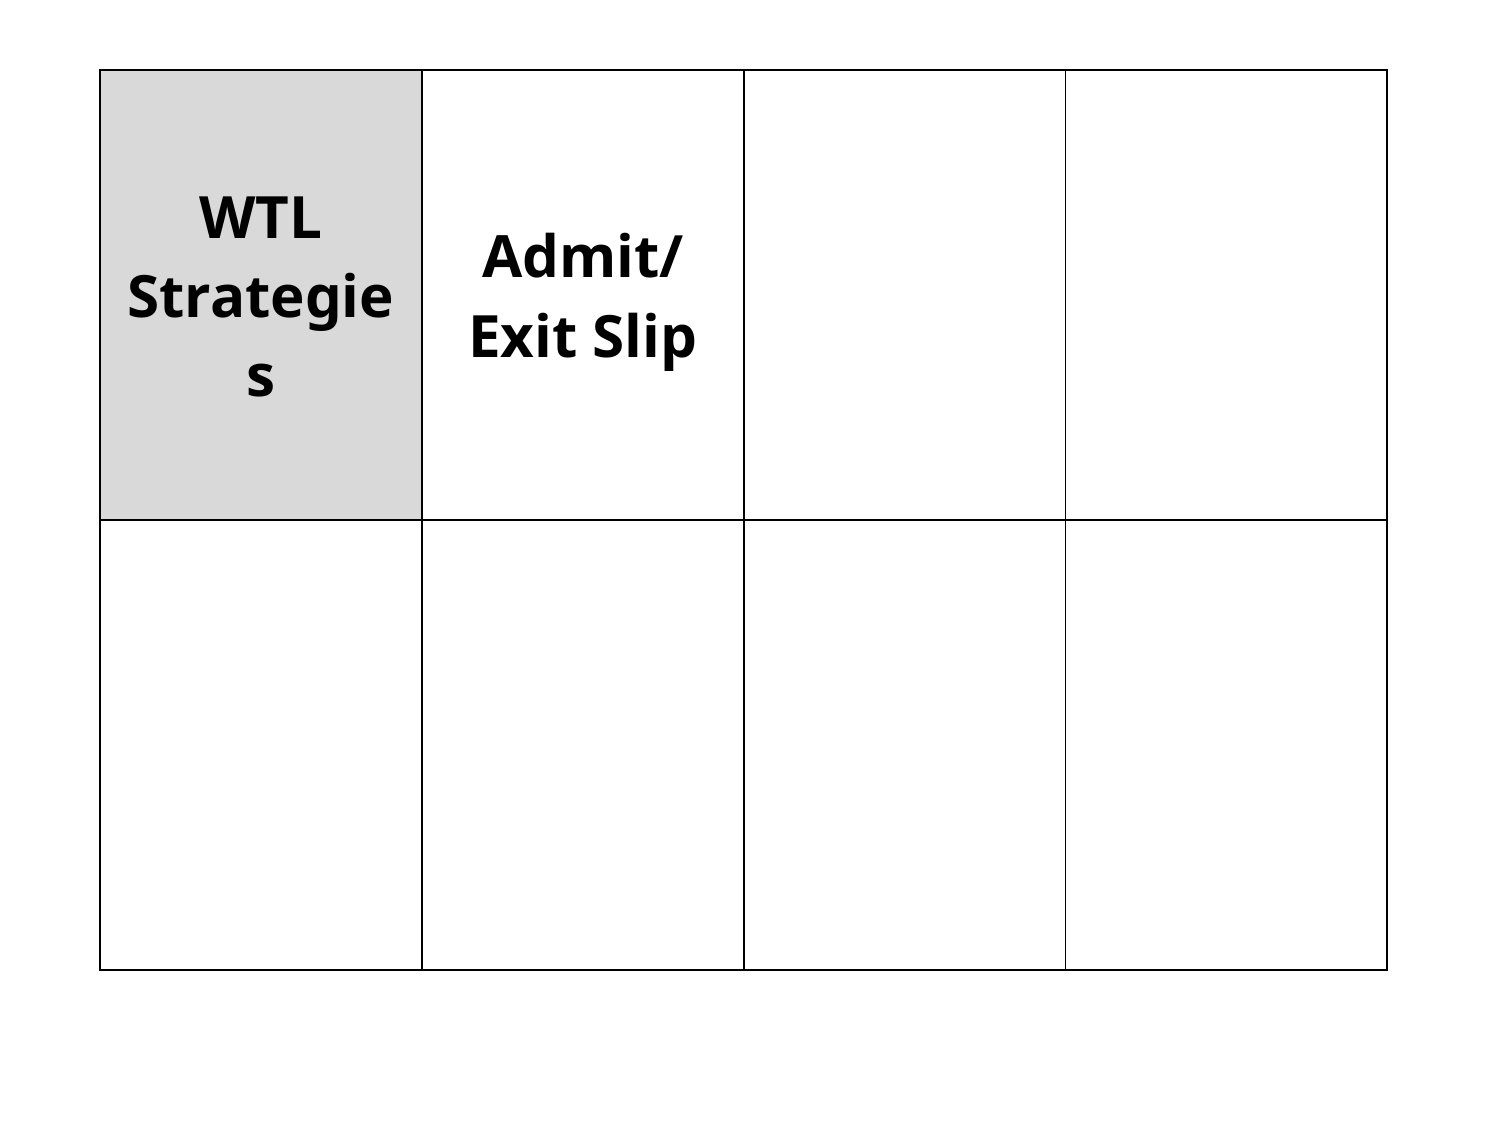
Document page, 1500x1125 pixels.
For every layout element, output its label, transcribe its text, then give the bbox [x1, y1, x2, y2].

table_cell [101, 521, 421, 969]
table_header Admit/Exit Slip [423, 71, 743, 519]
table_cell [1066, 521, 1386, 969]
table_cell [745, 521, 1065, 969]
table_header [745, 71, 1065, 519]
table_cell [423, 521, 743, 969]
table_header [1066, 71, 1386, 519]
table_header WTL Strategies [101, 71, 421, 519]
